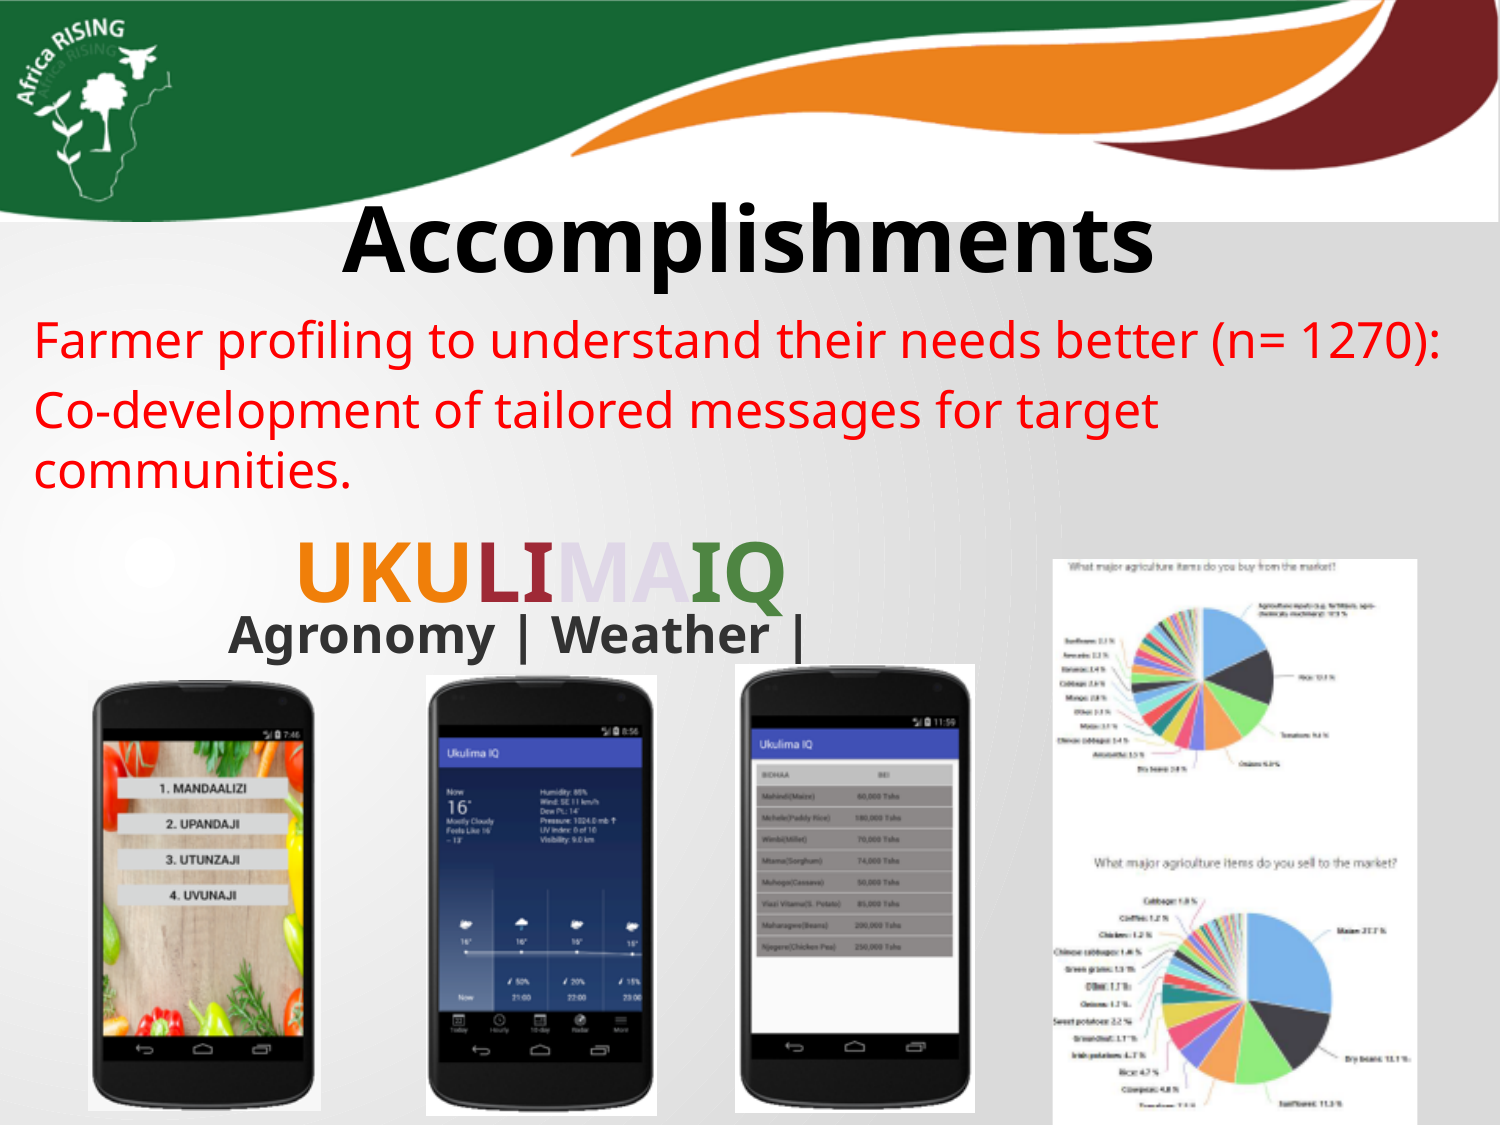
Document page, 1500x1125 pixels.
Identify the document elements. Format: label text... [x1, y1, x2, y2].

picture [1052, 559, 1418, 1125]
list Farmer profiling to understand their needs better (n= 1270): Co-development of tailored messages for target communities. [0, 312, 1471, 480]
picture [0, 0, 1499, 173]
text_box Accomplishments [0, 173, 1500, 312]
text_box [87, 516, 975, 1116]
